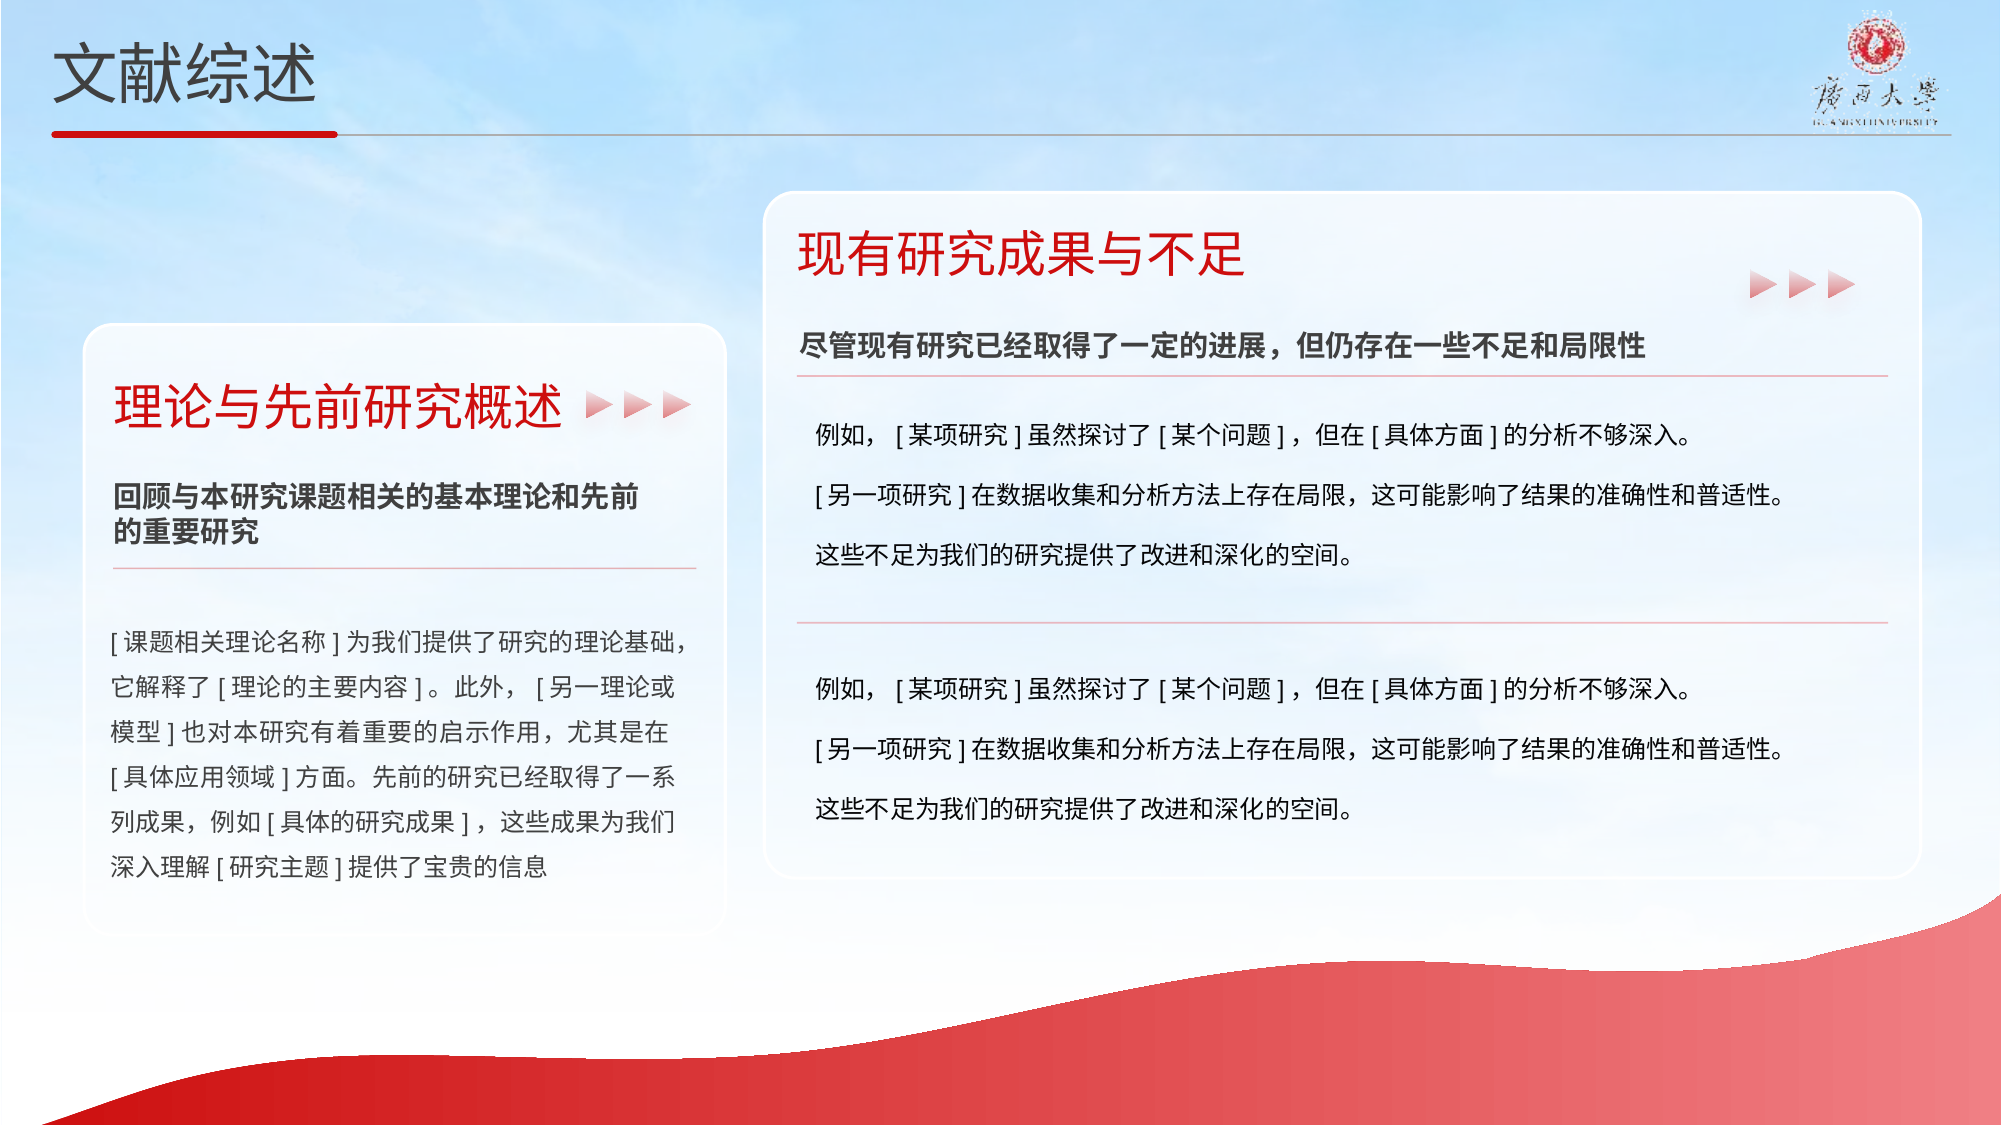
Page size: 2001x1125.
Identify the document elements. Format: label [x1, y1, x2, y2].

text_box [585, 389, 691, 418]
picture [0, 0, 2000, 1125]
text_box [1749, 269, 1855, 298]
